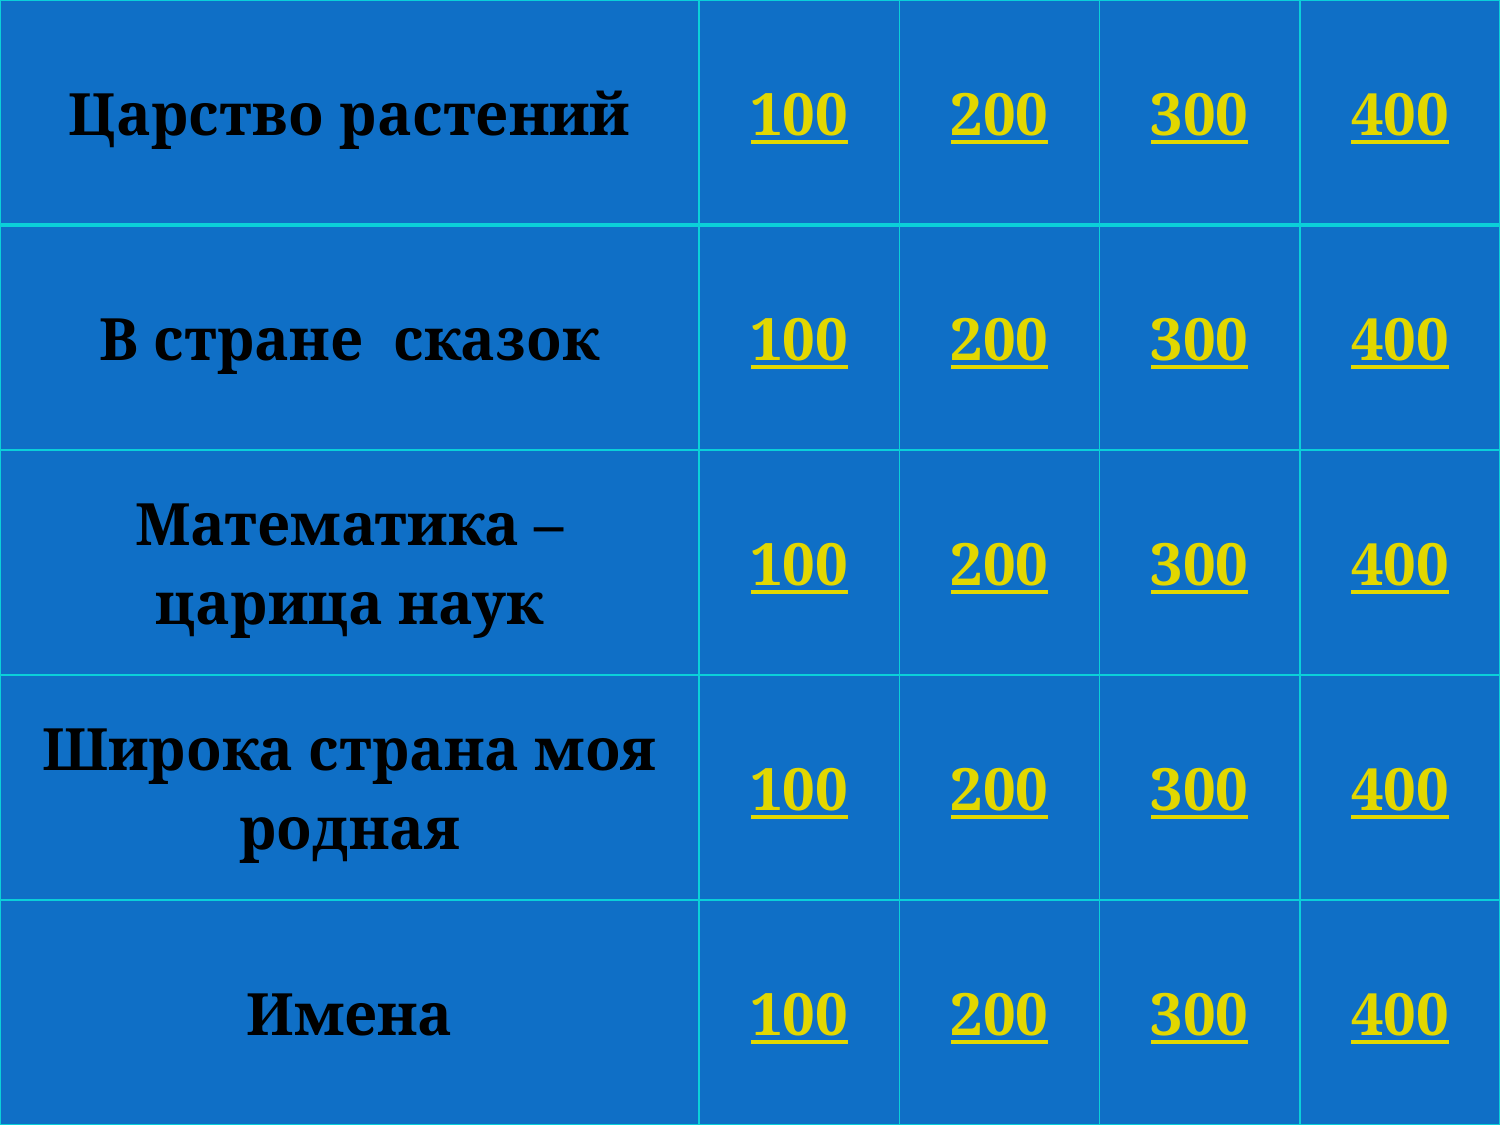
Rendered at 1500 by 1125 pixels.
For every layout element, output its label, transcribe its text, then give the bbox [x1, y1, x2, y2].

table_cell 300 [1100, 451, 1299, 674]
table_header 400 [1301, 1, 1499, 223]
table_cell 200 [900, 451, 1099, 674]
table_cell 300 [1100, 227, 1299, 449]
table_cell 100 [700, 676, 899, 899]
table_cell 400 [1301, 227, 1499, 449]
table_header 200 [900, 1, 1099, 223]
table_cell В стране сказок [1, 227, 698, 449]
table_cell Математика – царица наук [1, 451, 698, 674]
table_cell 200 [900, 676, 1099, 899]
table_cell Имена [1, 901, 698, 1124]
table_cell Широка страна моя родная [1, 676, 698, 899]
table_cell 200 [900, 901, 1099, 1124]
table_cell 300 [1100, 901, 1299, 1124]
table_header 100 [700, 1, 899, 223]
table_header 300 [1100, 1, 1299, 223]
table_cell 400 [1301, 451, 1499, 674]
table_cell 100 [700, 901, 899, 1124]
table_cell 400 [1301, 901, 1499, 1124]
table_cell 100 [700, 451, 899, 674]
table_cell 100 [700, 227, 899, 449]
table_cell 400 [1301, 676, 1499, 899]
table_cell 300 [1100, 676, 1299, 899]
table_header Царство растений [1, 1, 698, 223]
table_cell 200 [900, 227, 1099, 449]
